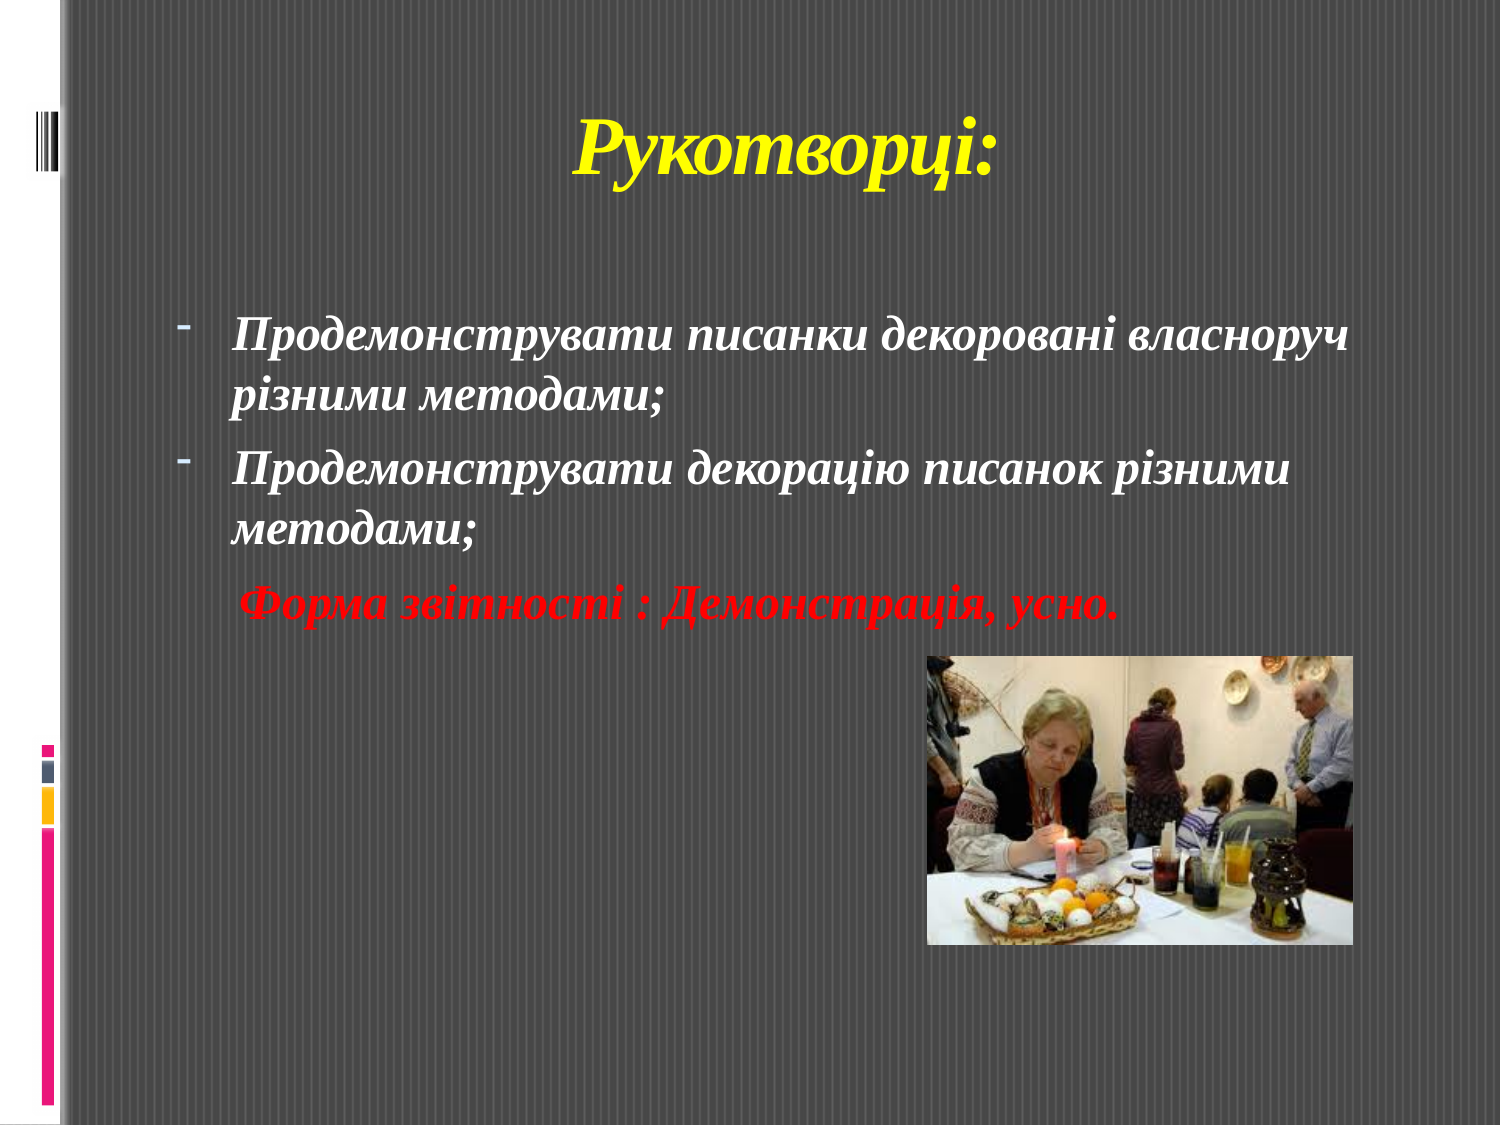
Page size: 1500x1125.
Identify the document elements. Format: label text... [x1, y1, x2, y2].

picture [926, 656, 1353, 945]
title Рукотворці: [150, 83, 1425, 234]
list Продемонструвати писанки декоровані власноруч різними методами; Продемонструвати декорацію писанок різними методами; Форма звітності : Демонстрація, усно. [150, 292, 1425, 1043]
